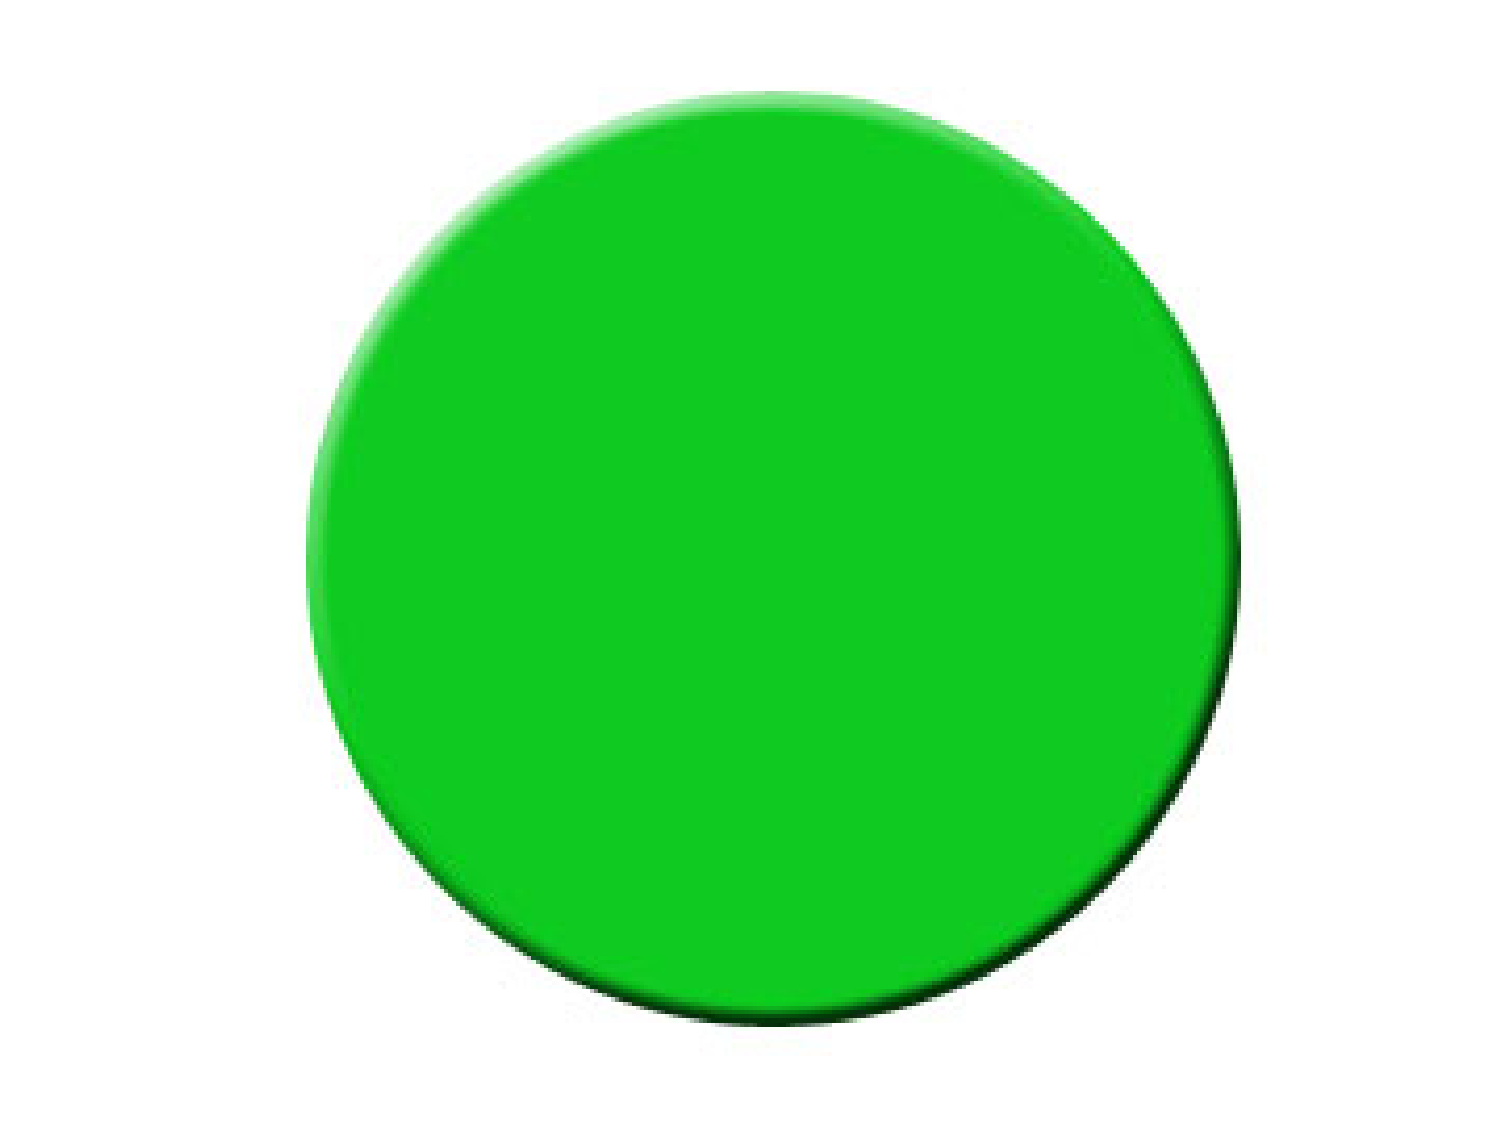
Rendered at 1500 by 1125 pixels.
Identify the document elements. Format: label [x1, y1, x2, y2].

picture [131, 54, 1384, 1069]
